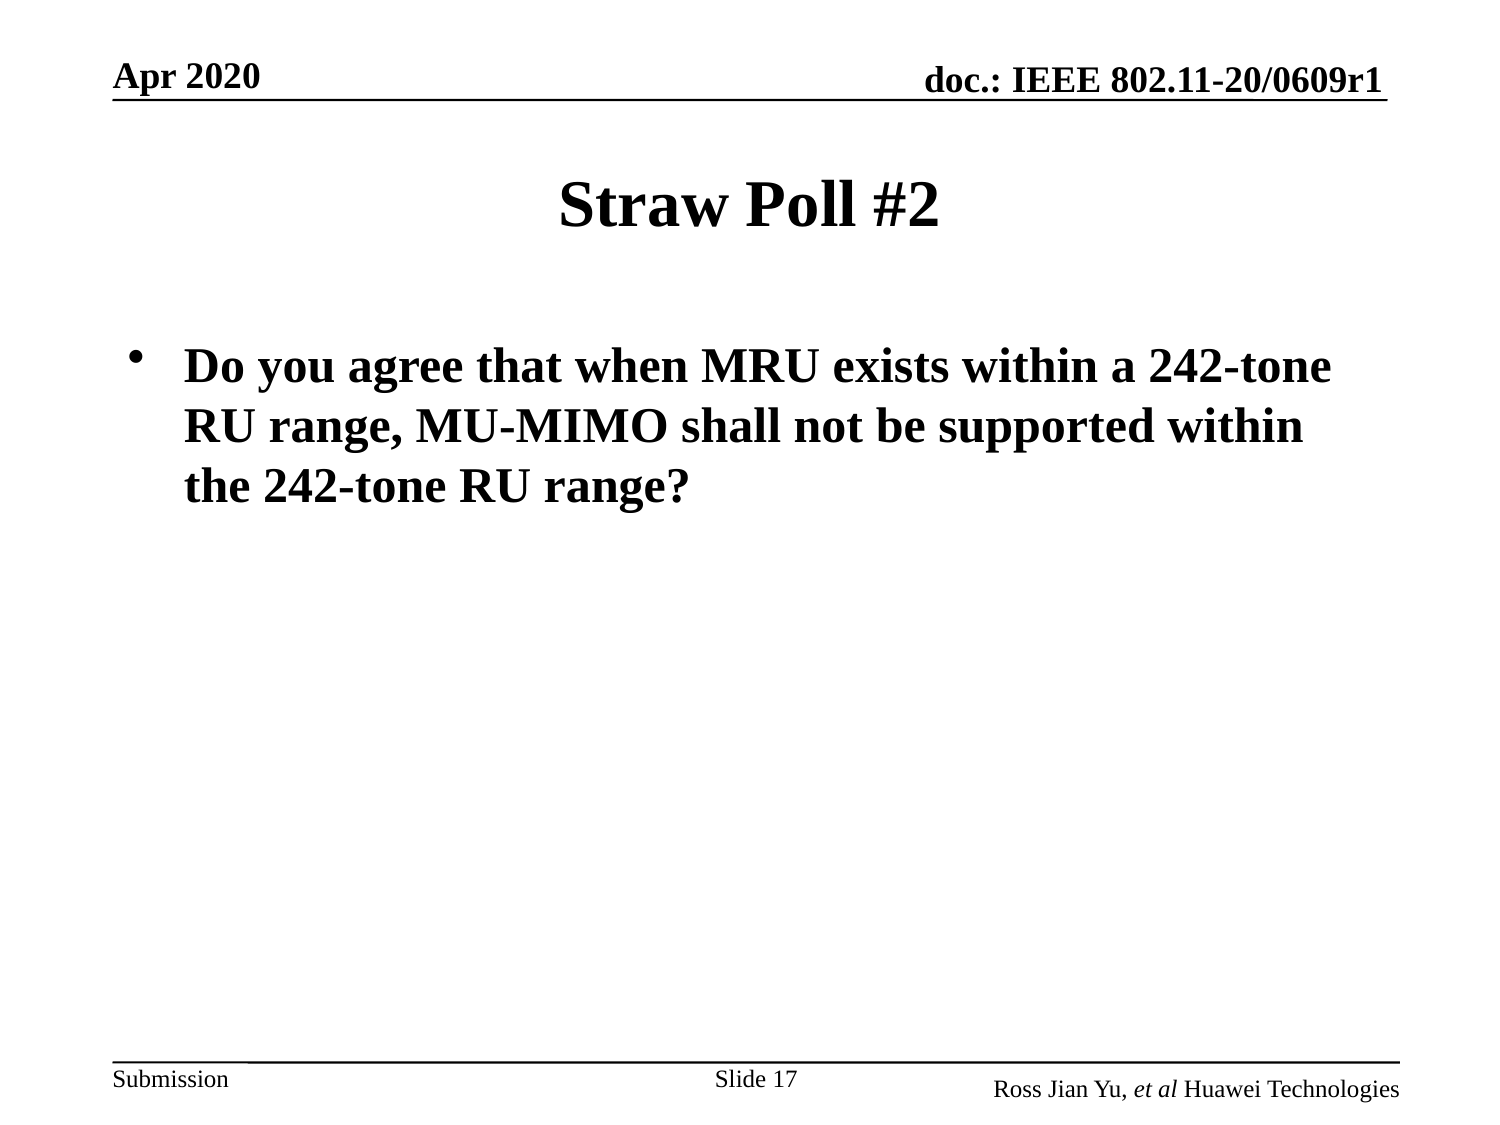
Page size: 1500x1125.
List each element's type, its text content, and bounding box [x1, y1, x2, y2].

slide_number Slide 17 [712, 1061, 800, 1093]
list Do you agree that when MRU exists within a 242-tone RU range, MU-MIMO shall not be supported within the 242-tone RU range? [112, 324, 1388, 1001]
title Straw Poll #2 [112, 112, 1388, 288]
